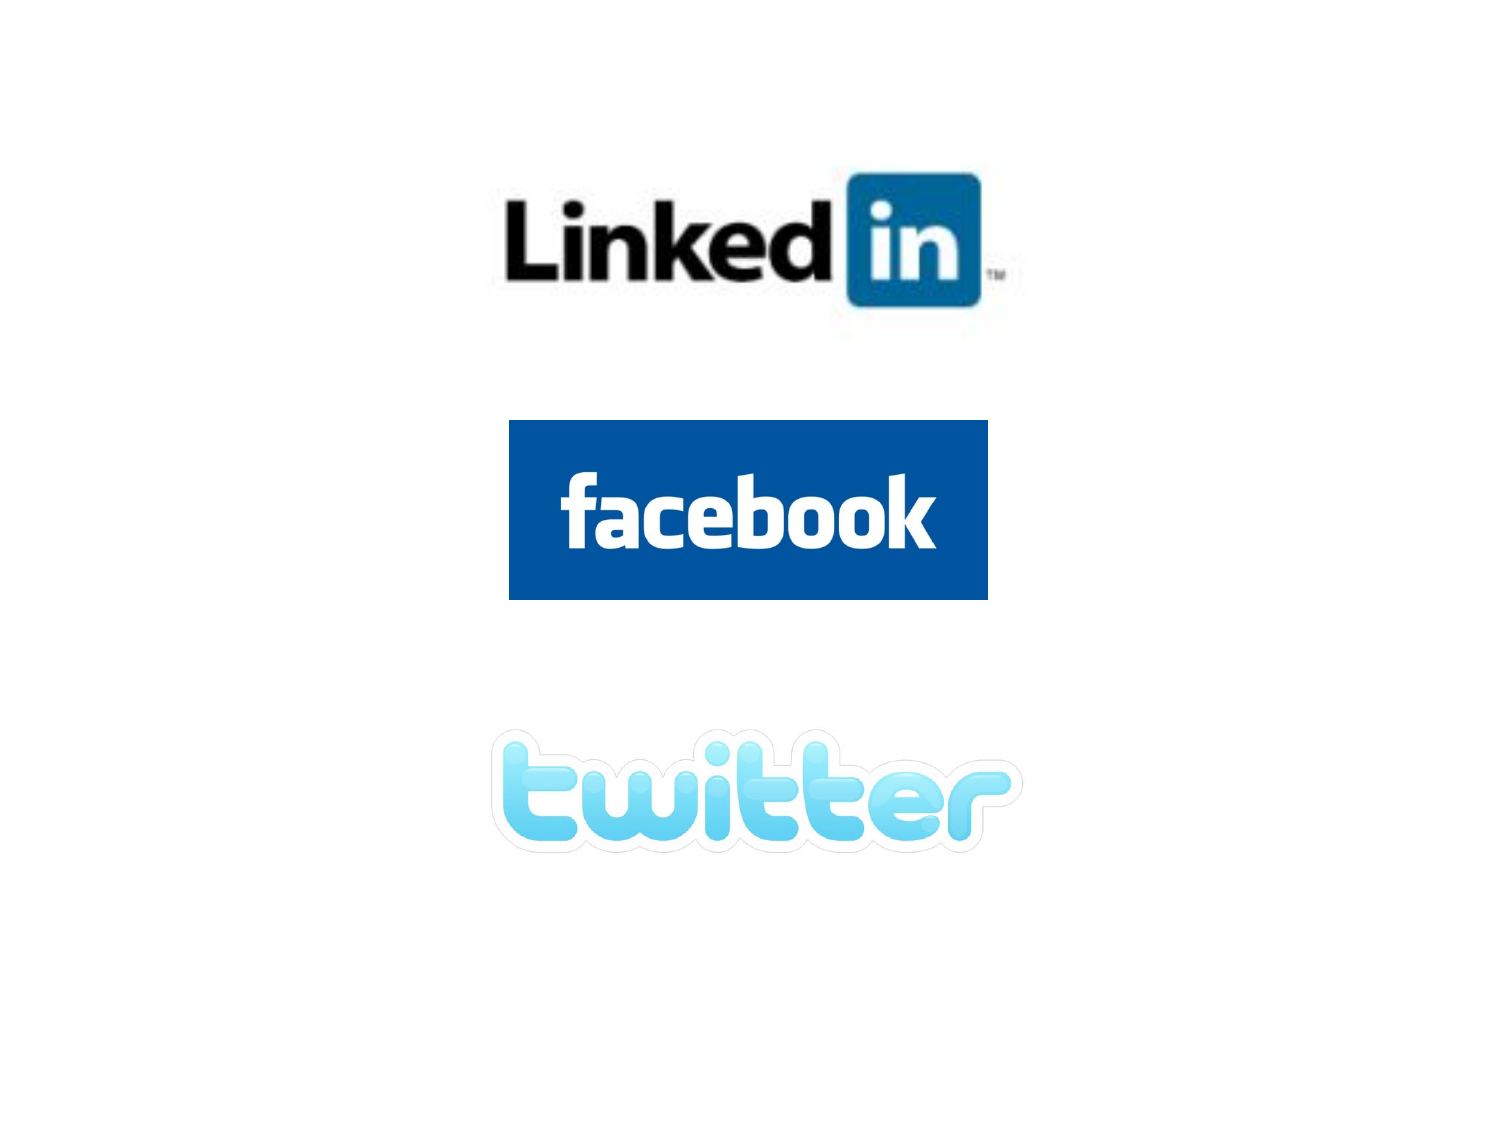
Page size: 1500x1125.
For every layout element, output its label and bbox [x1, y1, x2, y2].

picture [509, 420, 988, 601]
picture [458, 712, 1051, 877]
picture [487, 124, 1026, 357]
